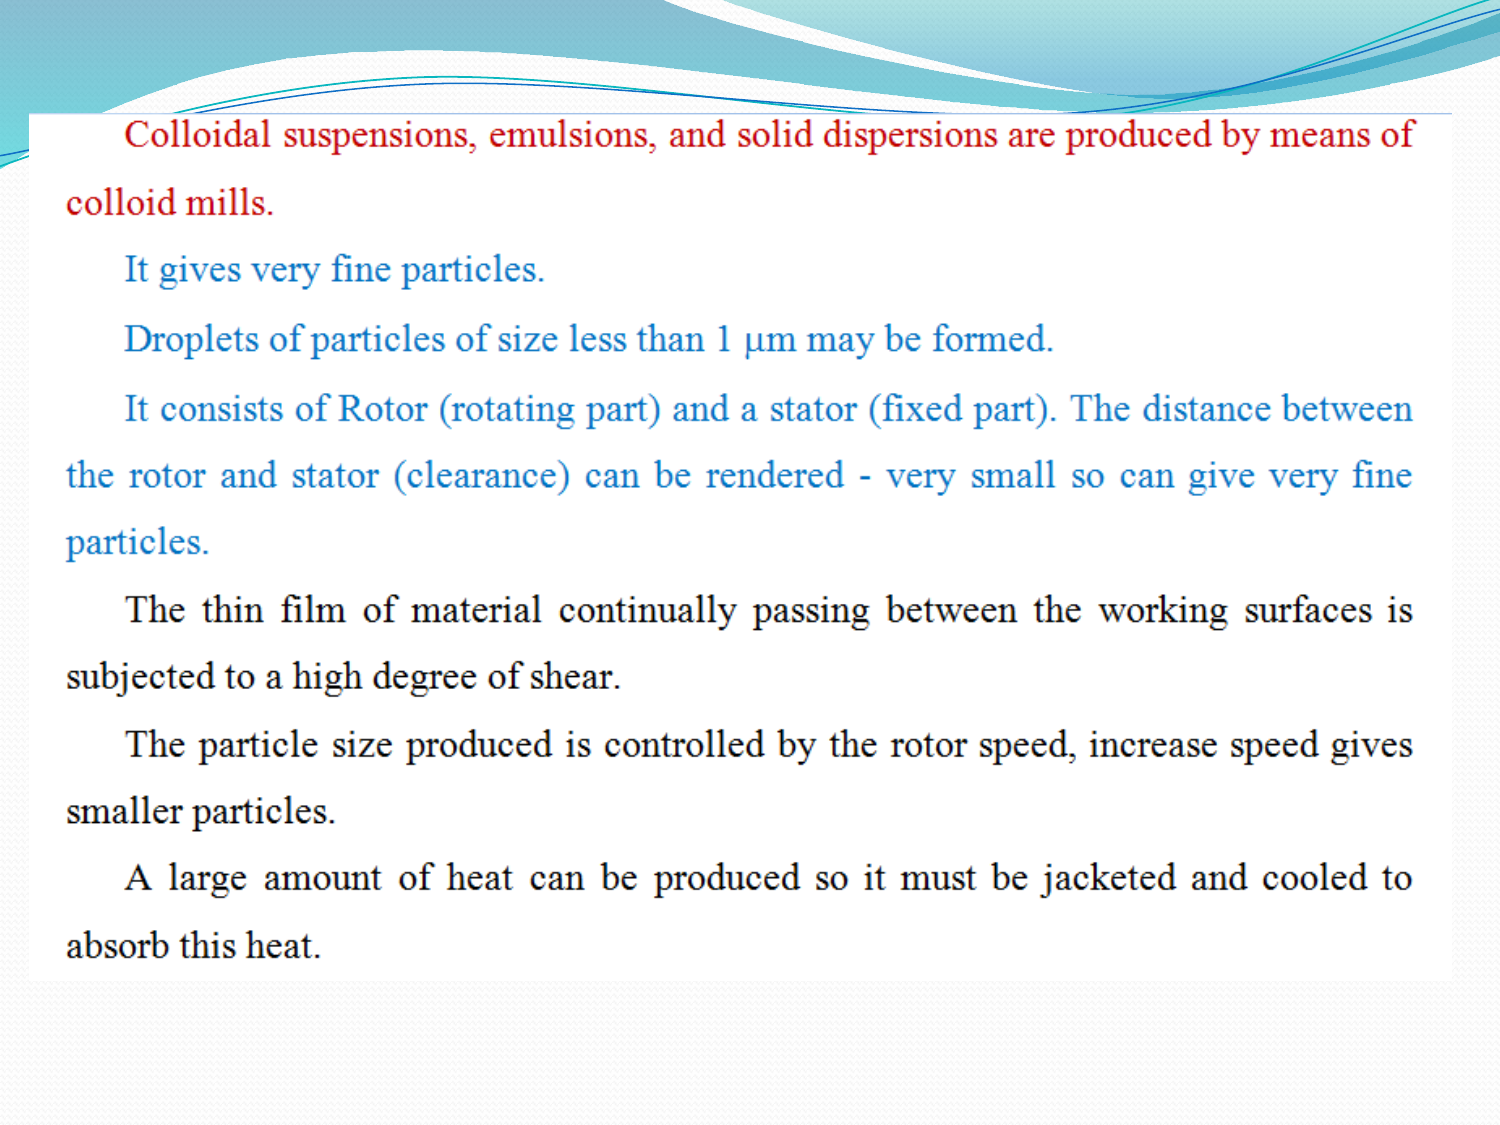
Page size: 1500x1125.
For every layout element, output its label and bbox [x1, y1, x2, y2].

picture [29, 113, 1453, 981]
